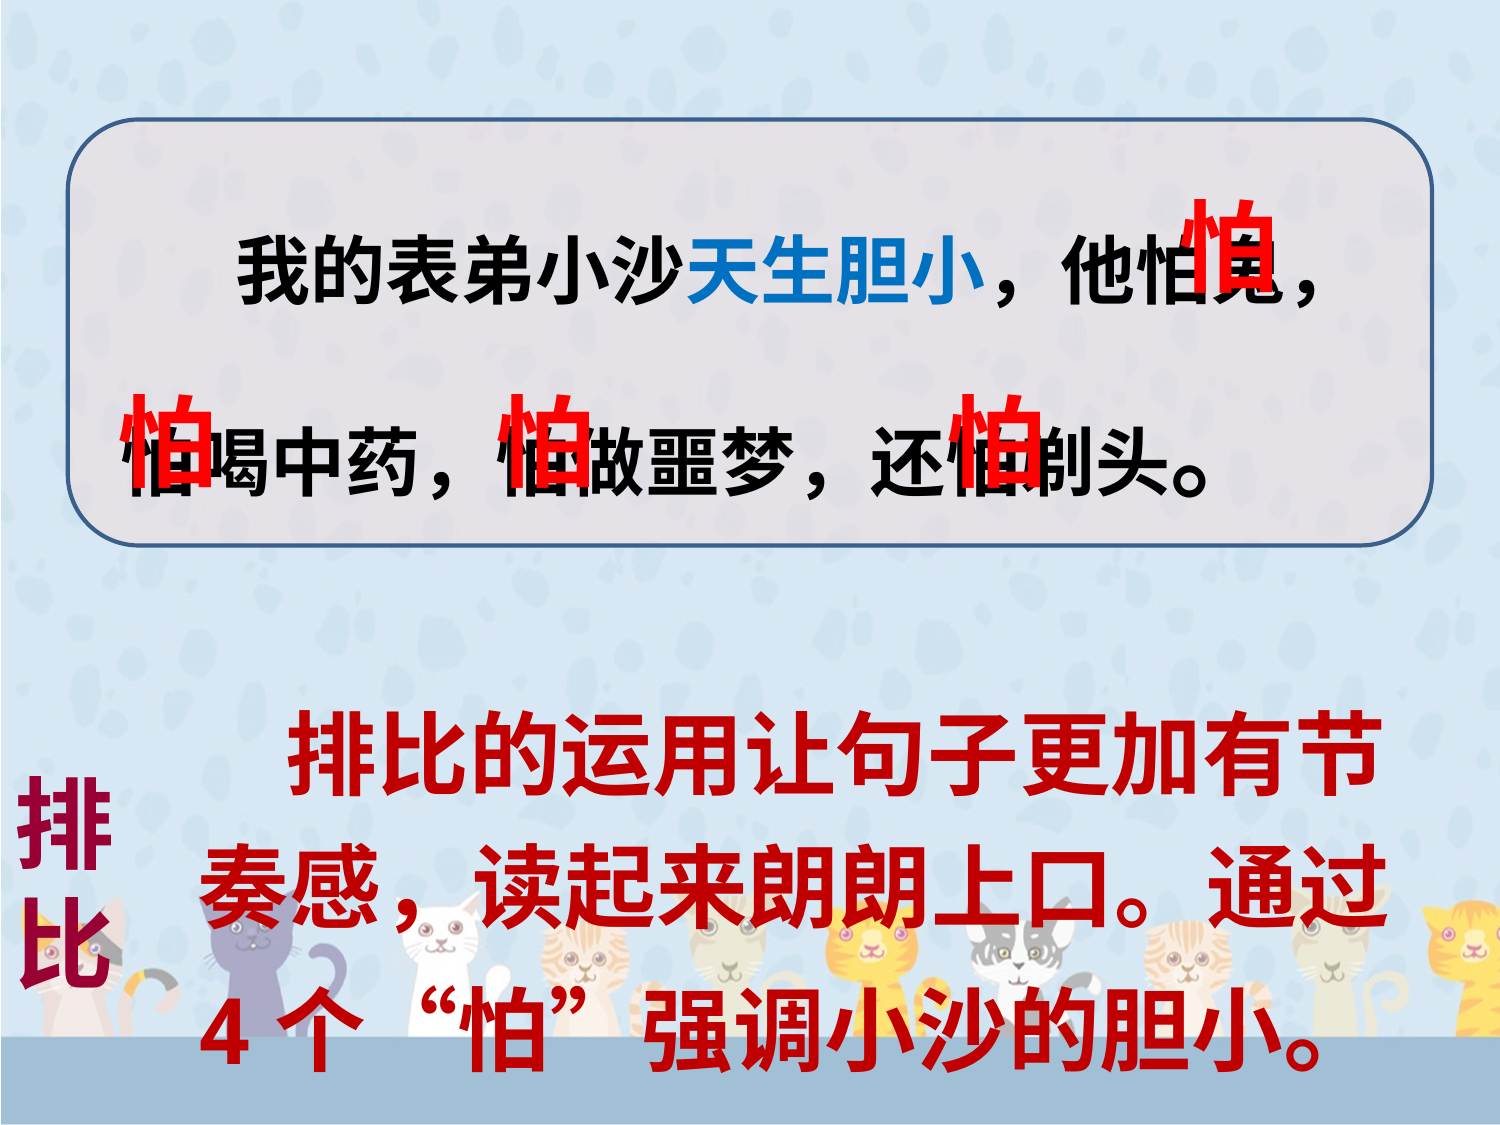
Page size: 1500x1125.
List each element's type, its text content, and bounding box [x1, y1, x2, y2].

text_box 怕 [480, 372, 611, 508]
text_box 怕 [103, 372, 233, 508]
text_box 怕 [1163, 177, 1294, 312]
text_box 怕 [931, 372, 1062, 508]
text_box 排比的运用让句子更加有节奏感，读起来朗朗上口。通过4个“怕”强调小沙的胆小。 [182, 656, 1447, 1092]
text_box 我的表弟小沙天生胆小，他怕鬼，怕喝中药，怕做噩梦，还怕剃头。 [106, 119, 1394, 518]
text_box 排比 [0, 754, 182, 1010]
text_box [65, 125, 1435, 548]
